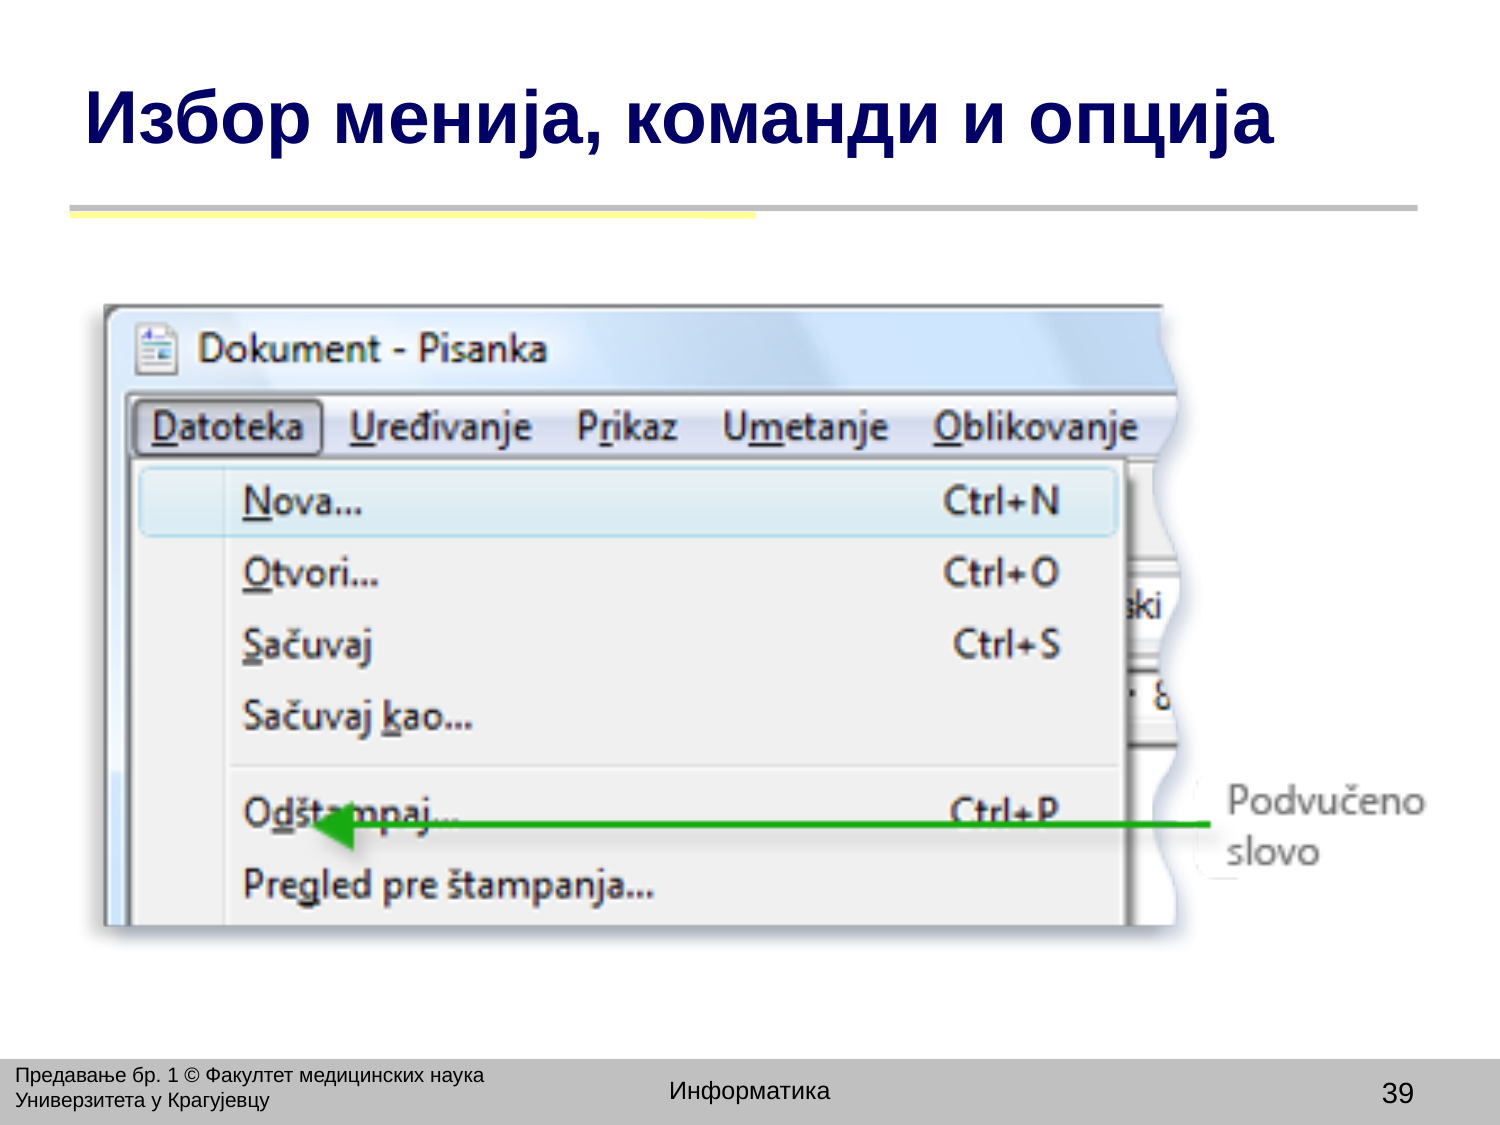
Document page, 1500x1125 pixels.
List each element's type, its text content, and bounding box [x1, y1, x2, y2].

slide_number Предавање бр. 1 © Факултет медицинских наука Универзитета у Крагујевцу [0, 1053, 599, 1108]
title Избор менија, команди и опција [69, 19, 1426, 208]
footer Информатика [512, 1066, 988, 1125]
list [75, 261, 1449, 981]
slide_number 39 [1079, 1066, 1430, 1125]
